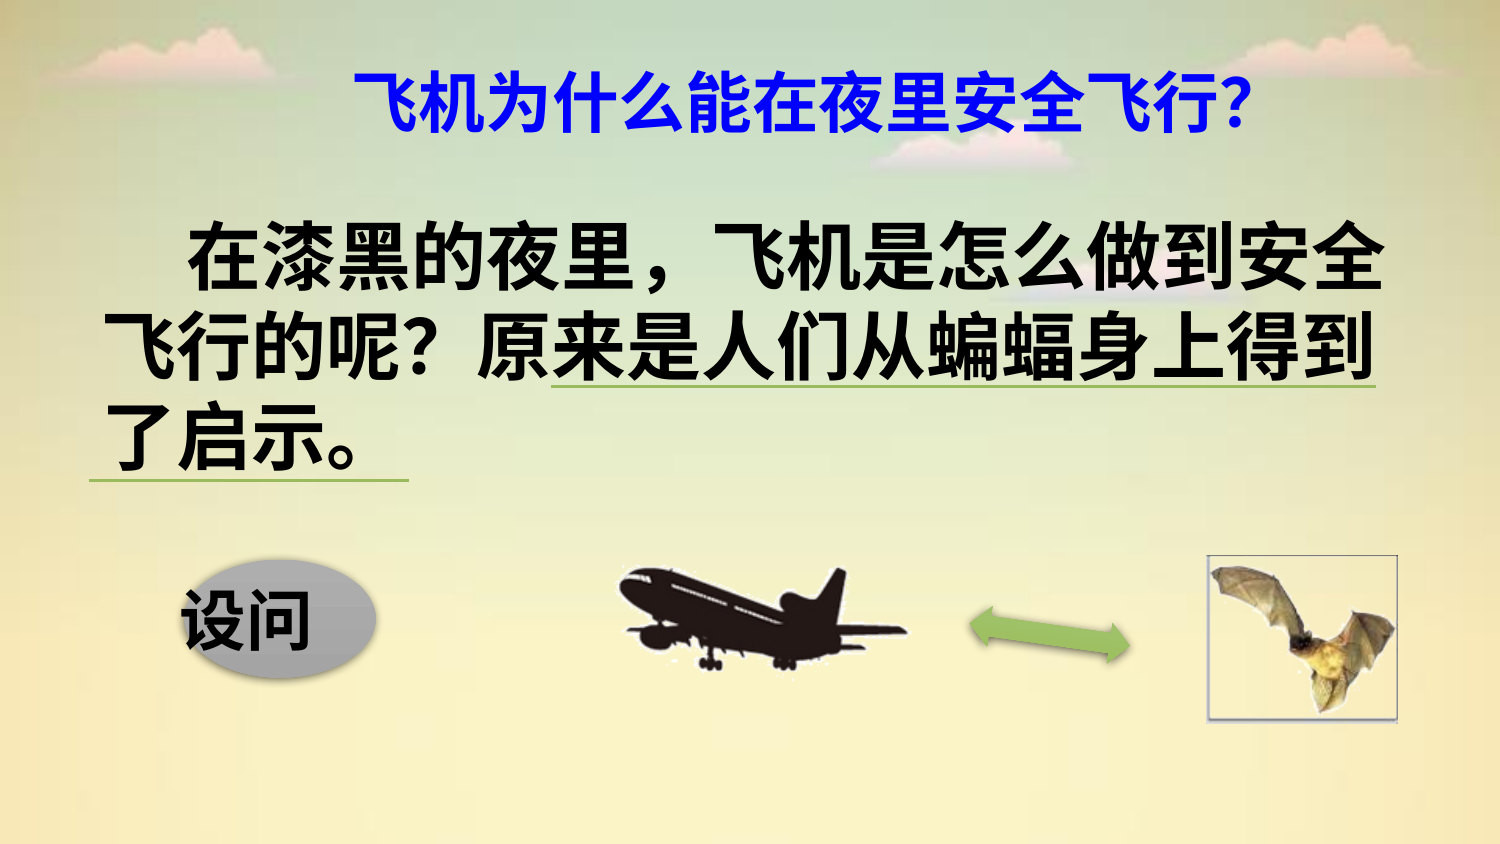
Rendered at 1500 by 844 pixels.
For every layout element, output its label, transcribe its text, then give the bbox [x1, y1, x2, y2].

text_box [969, 606, 1130, 664]
text_box 飞机为什么能在夜里安全飞行？ [337, 53, 1302, 149]
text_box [184, 559, 376, 678]
text_box 在漆黑的夜里，飞机是怎么做到安全飞行的呢？原来是人们从蝙蝠身上得到了启示。 [89, 203, 1411, 486]
picture [0, 0, 1500, 844]
